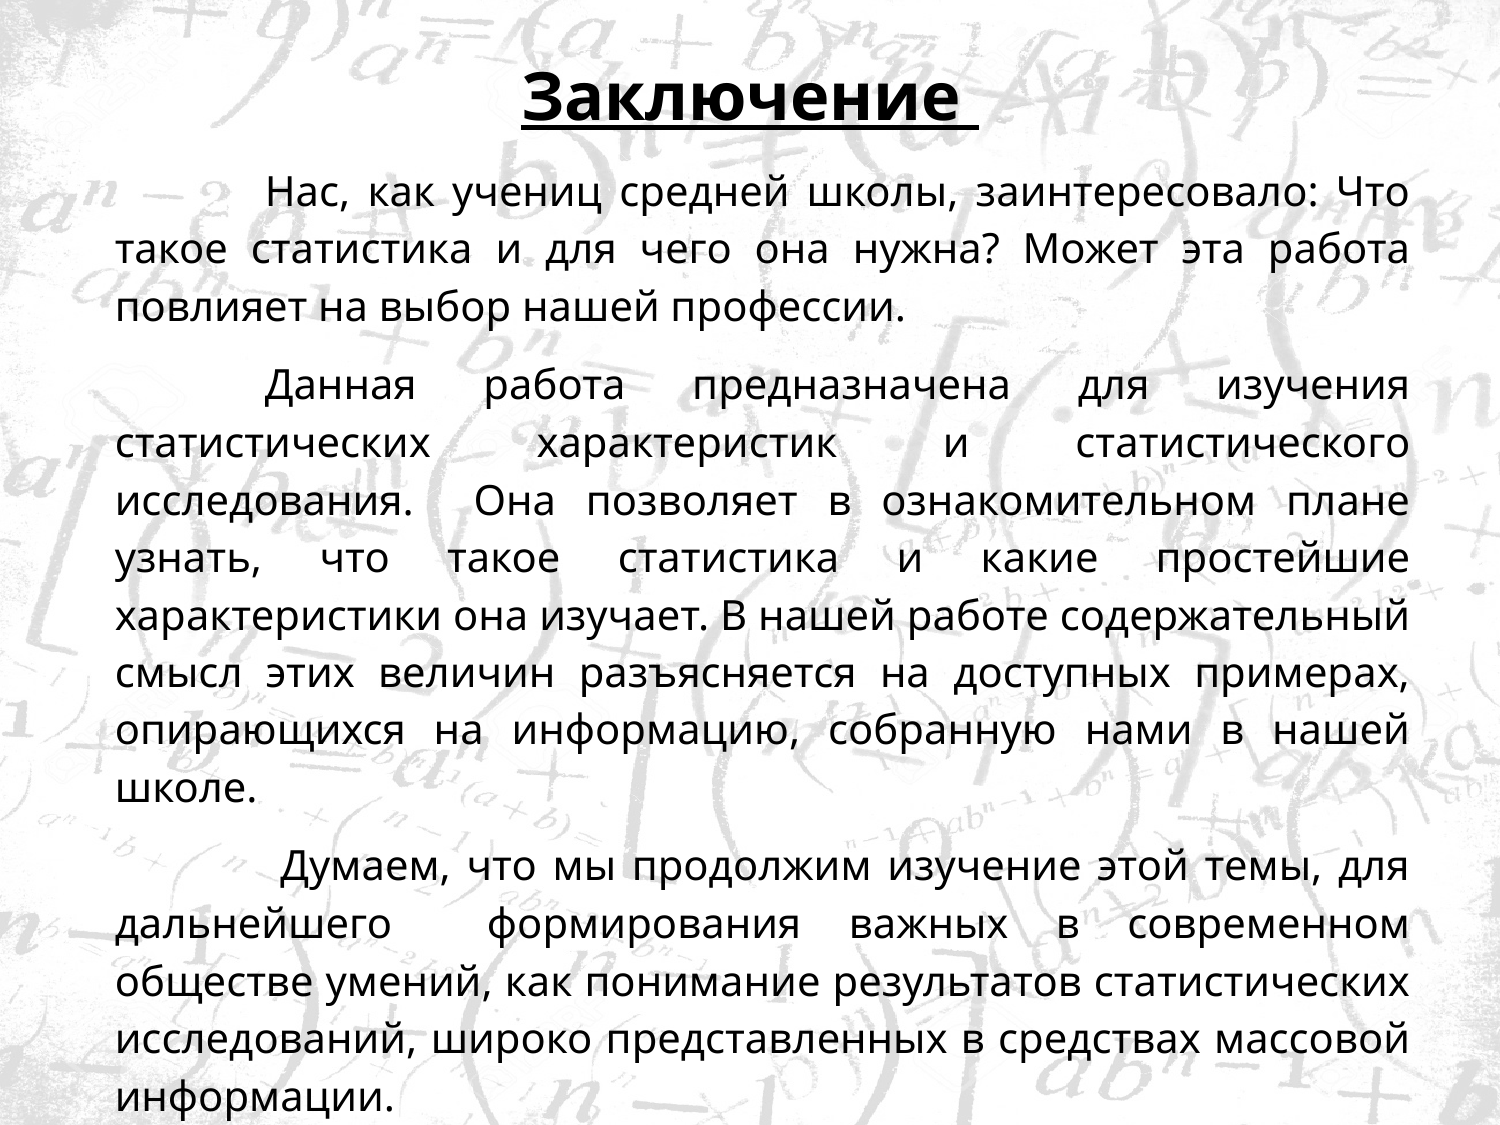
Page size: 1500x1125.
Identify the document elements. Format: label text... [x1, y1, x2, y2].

text_box Нас, как учениц средней школы, заинтересовало: Что такое статистика и для чего она нужна? Может эта работа повлияет на выбор нашей профессии. Данная работа предназначена для изучения статистических характеристик и статистического исследования. Она позволяет в ознакомительном плане узнать, что такое статистика и какие простейшие характеристики она изучает. В нашей работе содержательный смысл этих величин разъясняется на доступных примерах, опирающихся на информацию, собранную нами в нашей школе. Думаем, что мы продолжим изучение этой темы, для дальнейшего формирования важных в современном обществе умений, как понимание результатов статистических исследований, широко представленных в средствах массовой информации. [24, 149, 1425, 1125]
title Заключение [75, 0, 1425, 149]
